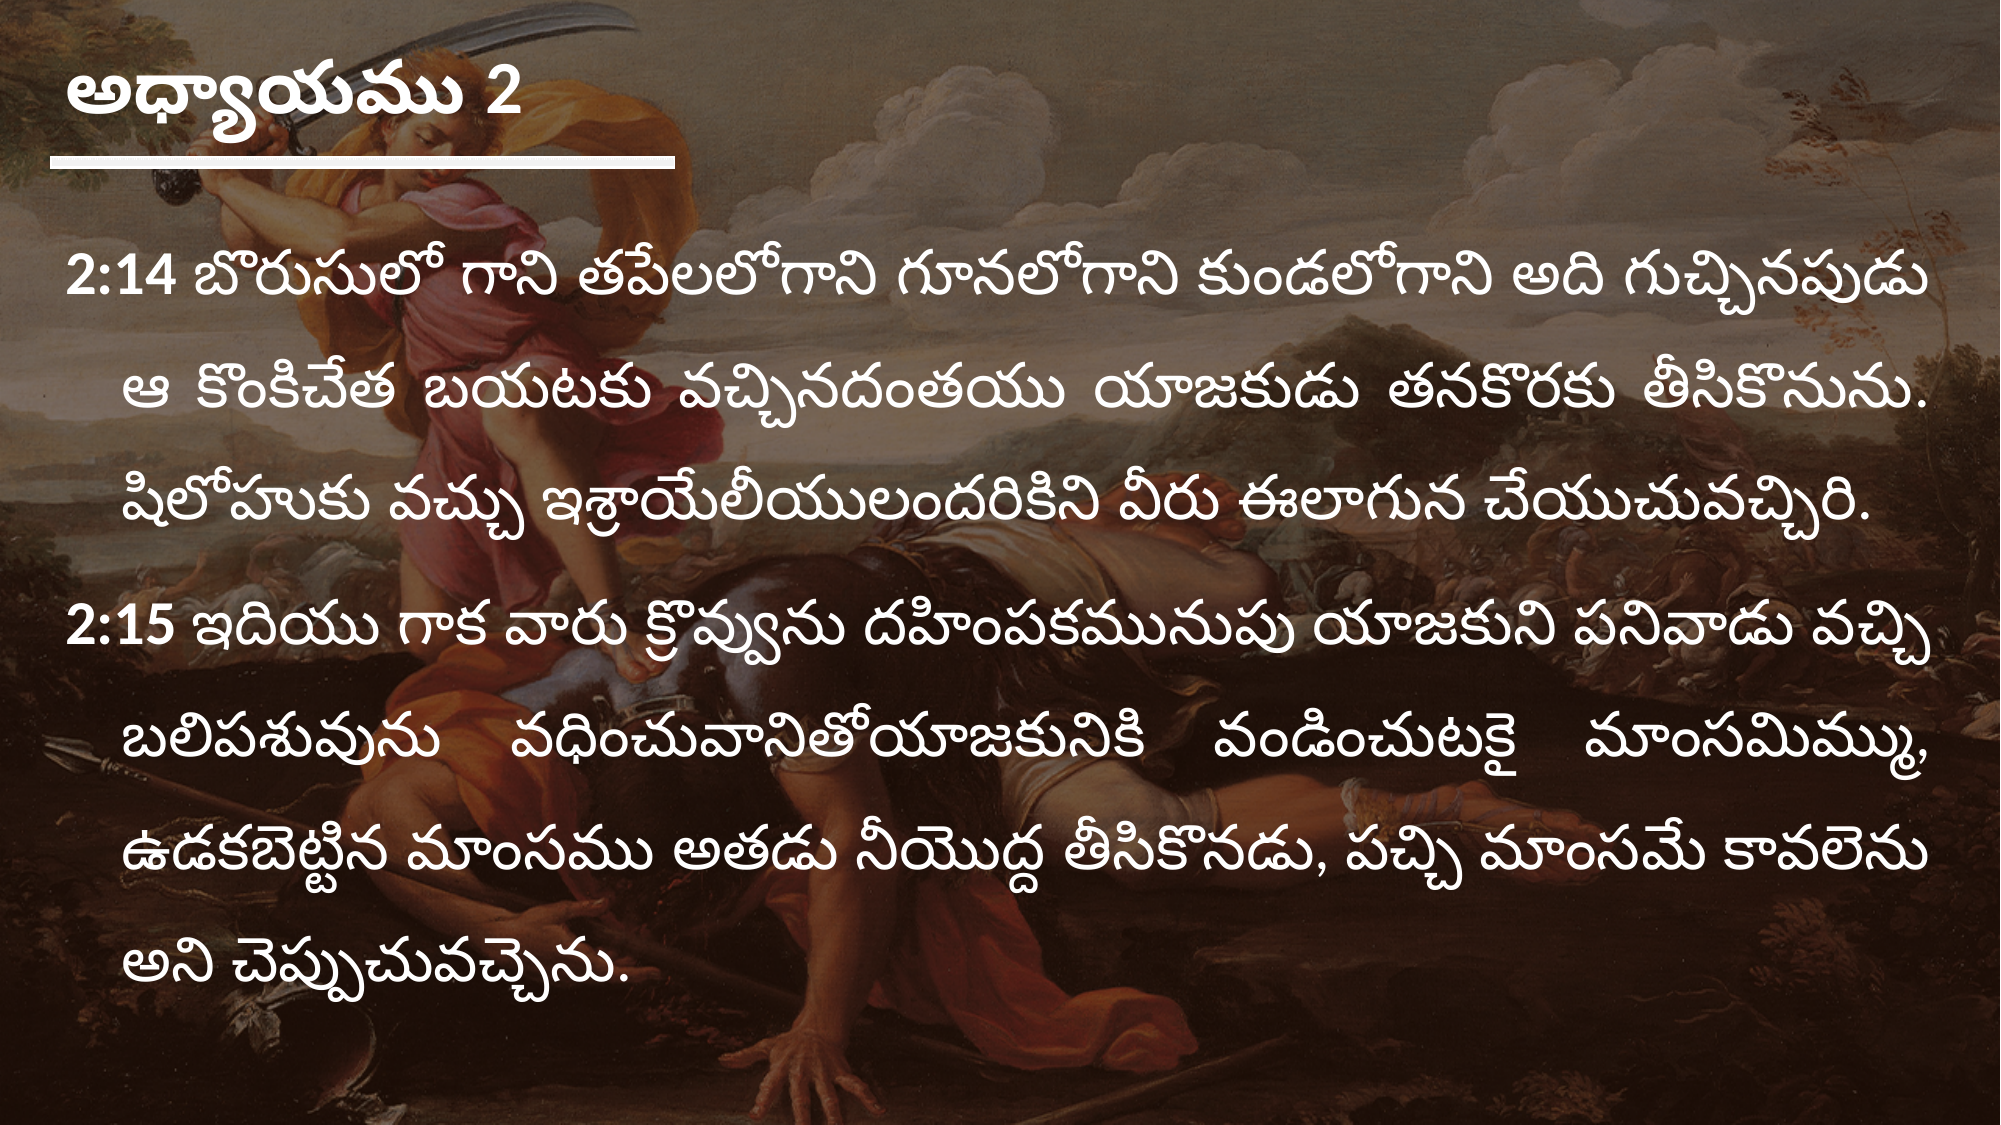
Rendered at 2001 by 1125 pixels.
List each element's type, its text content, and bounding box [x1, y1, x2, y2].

title అధ్యాయము 2 [50, 0, 1925, 167]
picture [0, 0, 2000, 1125]
list 2:14 బొరుసులో గాని తపేలలోగాని గూనలోగాని కుండలోగాని అది గుచ్చినపుడు ఆ కొంకిచేత బయటకు వచ్చినదంతయు యాజకుడు తనకొరకు తీసికొనును. షిలోహుకు వచ్చు ఇశ్రాయేలీయులందరికిని వీరు ఈలాగున చేయుచువచ్చిరి. 2:15 ఇదియు గాక వారు క్రొవ్వును దహింపకమునుపు యాజకుని పనివాడు వచ్చి బలిపశువును వధించువానితోయాజకునికి వండించుటకై మాంసమిమ్ము, ఉడకబెట్టిన మాంసము అతడు నీయొద్ద తీసికొనడు, పచ్చి మాంసమే కావలెను అని చెప్పుచువచ్చెను. [50, 187, 1946, 1063]
